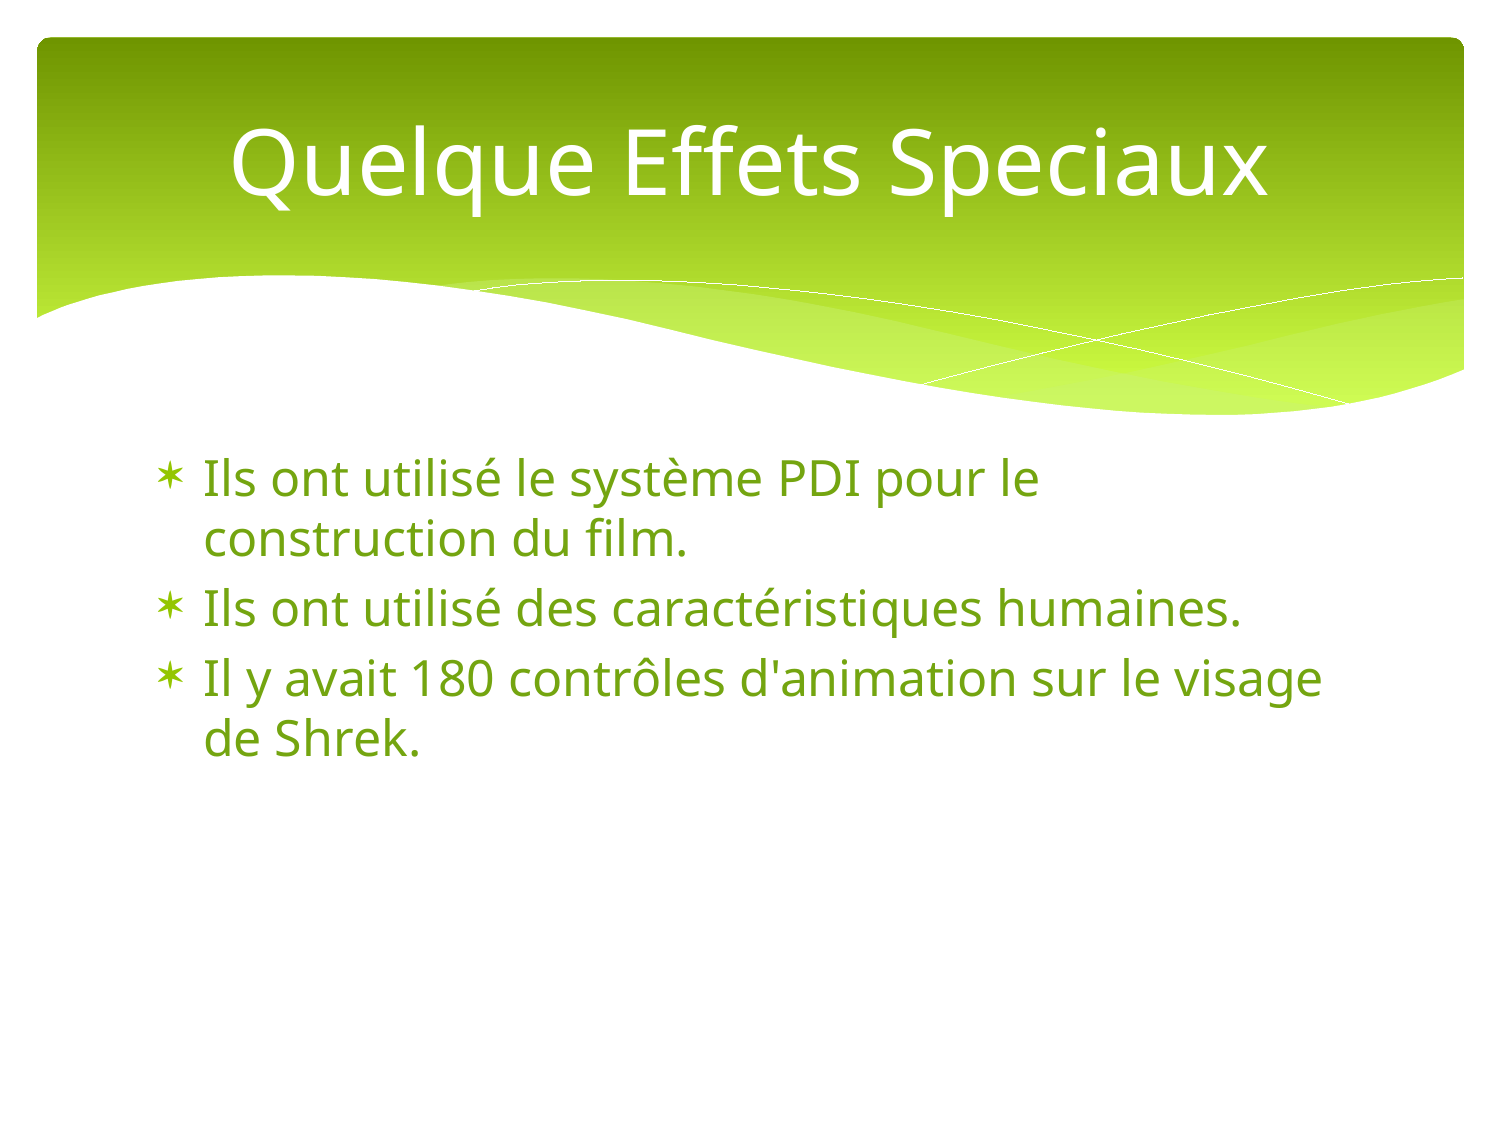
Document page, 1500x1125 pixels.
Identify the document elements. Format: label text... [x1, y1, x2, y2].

list Ils ont utilisé le système PDI pour le construction du film. Ils ont utilisé des caractéristiques humaines. Il y avait 180 contrôles d'animation sur le visage de Shrek. [143, 438, 1359, 1005]
title Quelque Effets Speciaux [75, 55, 1425, 261]
